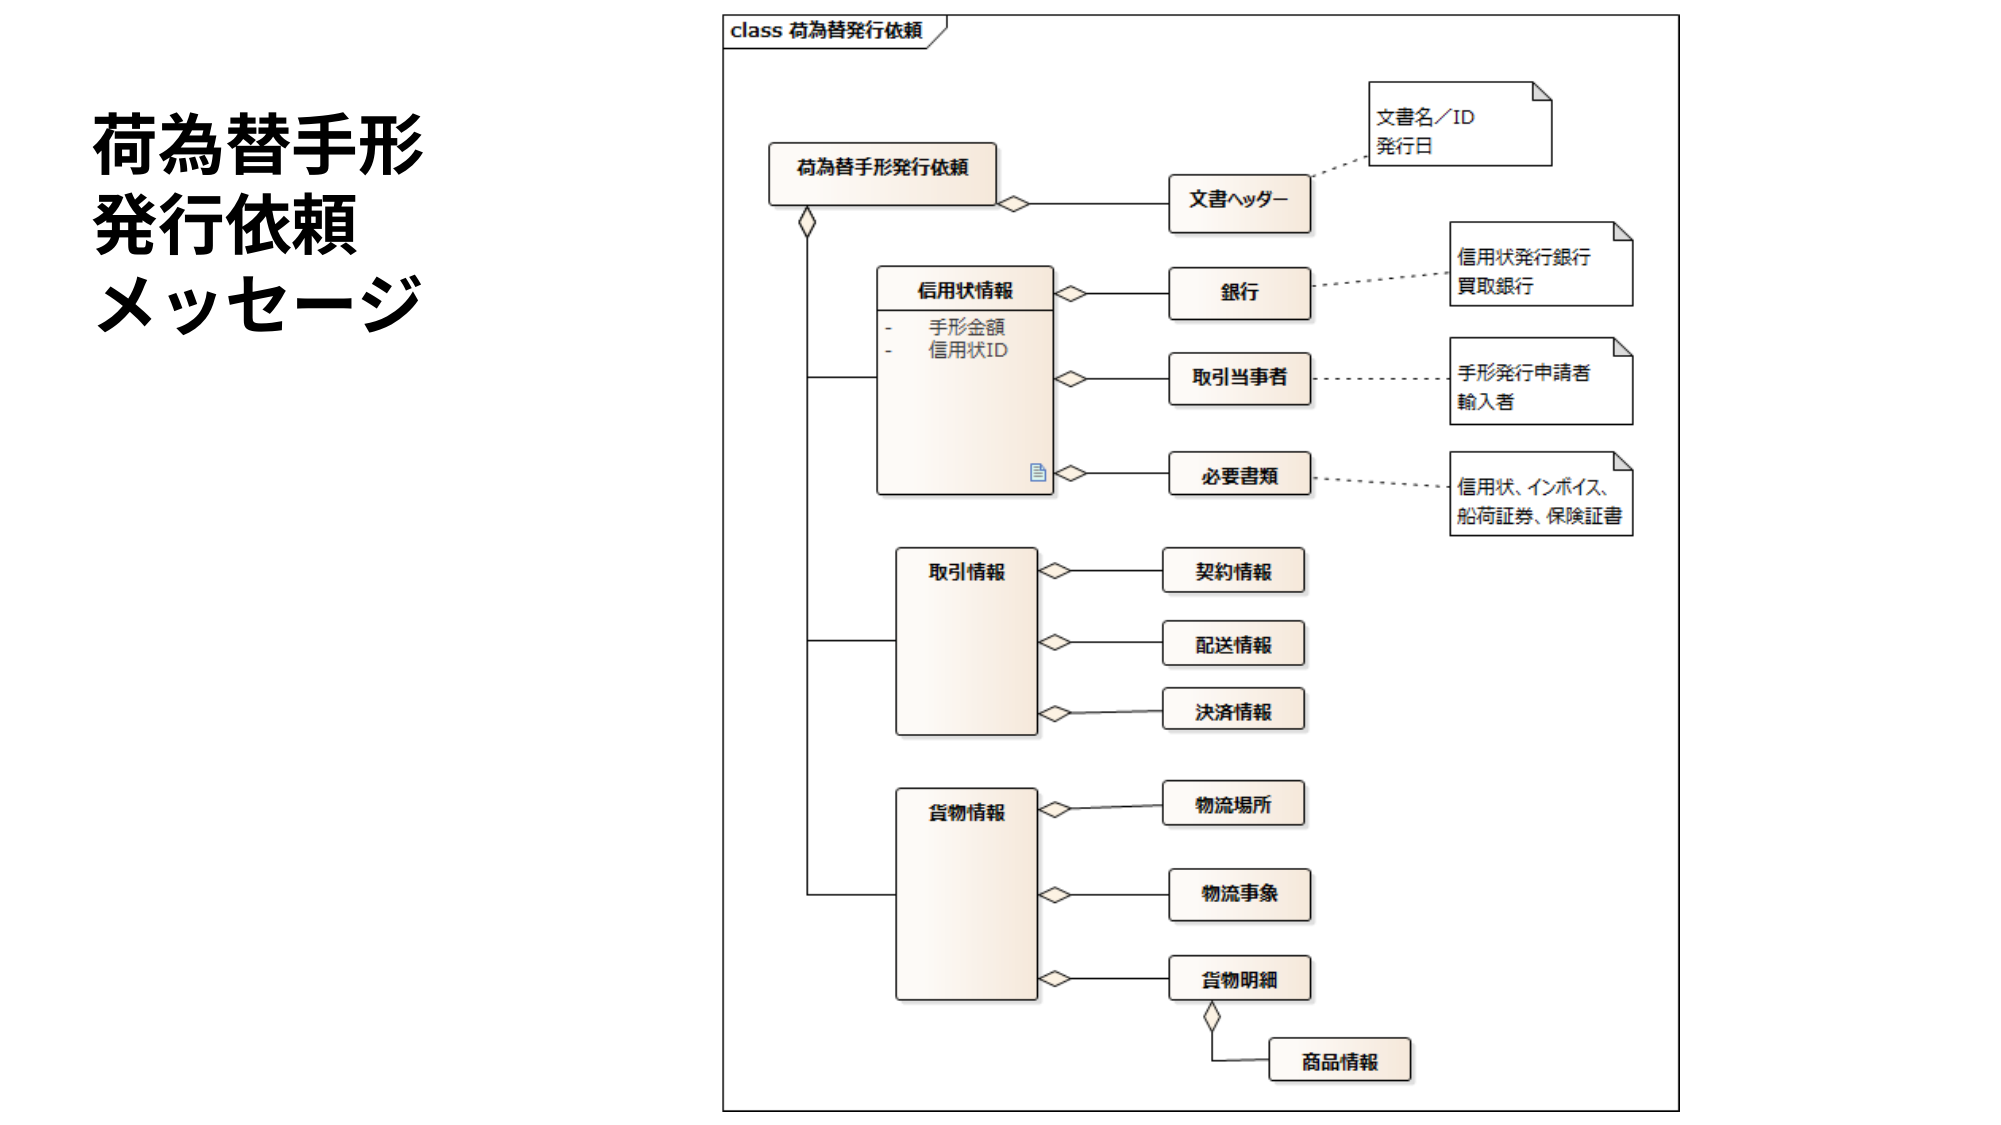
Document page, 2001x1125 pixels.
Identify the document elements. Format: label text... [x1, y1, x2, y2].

text_box 荷為替手形 発行依頼 メッセージ [76, 95, 637, 350]
picture [721, 13, 1680, 1112]
